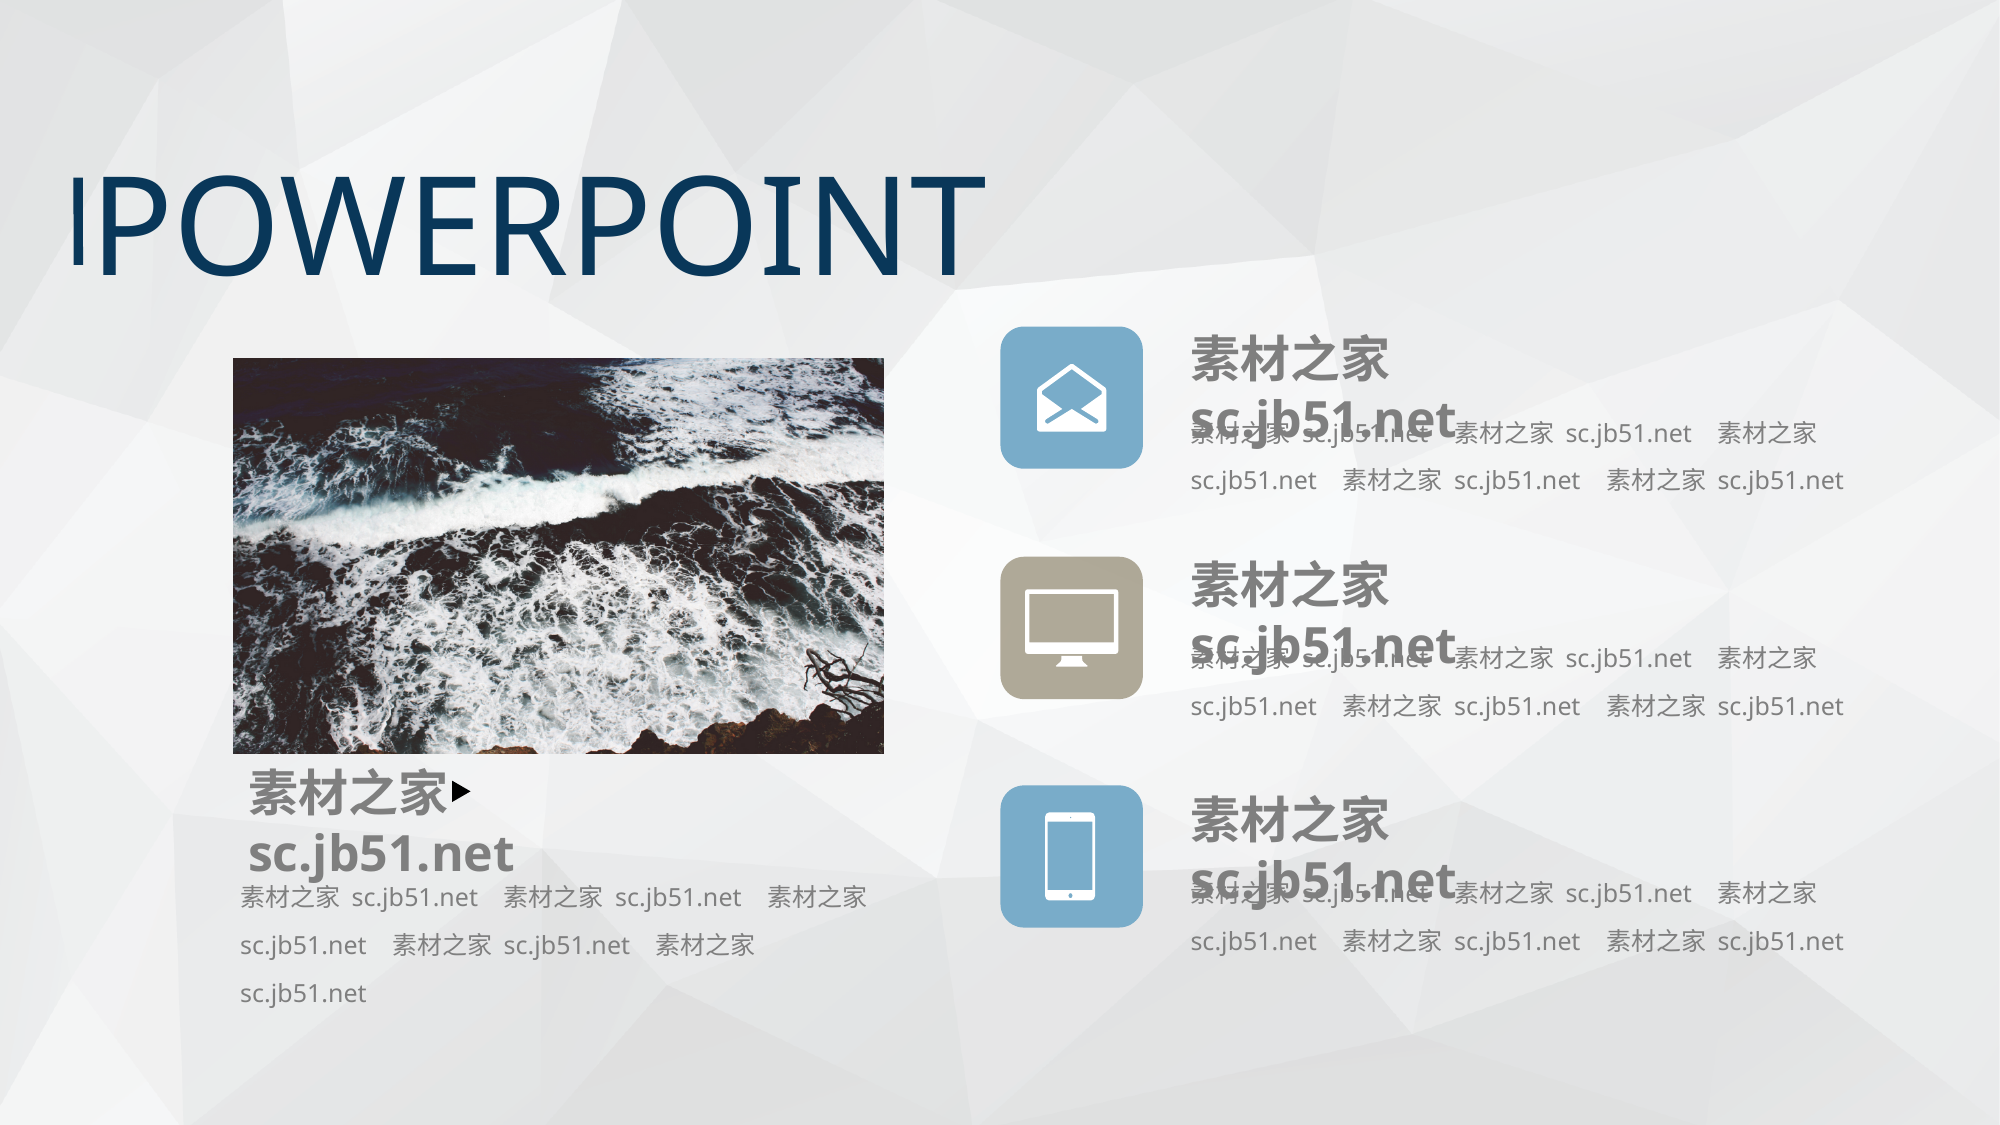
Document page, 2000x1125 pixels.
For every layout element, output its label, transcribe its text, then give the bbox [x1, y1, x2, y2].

text_box 素材之家 sc.jb51.net [233, 761, 605, 889]
text_box 素材之家 sc.jb51.net 素材之家 sc.jb51.net 素材之家 sc.jb51.net 素材之家 sc.jb51.net 素材之家 sc.jb51.net [1175, 617, 1873, 729]
text_box 素材之家 sc.jb51.net [1175, 320, 1548, 456]
text_box [1000, 556, 1143, 700]
text_box [1055, 655, 1088, 667]
text_box [1025, 589, 1119, 654]
text_box 素材之家 sc.jb51.net 素材之家 sc.jb51.net 素材之家 sc.jb51.net 素材之家 sc.jb51.net 素材之家 sc.jb51.net [1175, 391, 1873, 503]
picture [0, 0, 2000, 1125]
text_box [1000, 326, 1143, 469]
text_box POWERPOINT [75, 130, 1003, 310]
text_box 素材之家 sc.jb51.net 素材之家 sc.jb51.net 素材之家 sc.jb51.net 素材之家 sc.jb51.net 素材之家 sc.jb51.net [225, 856, 884, 1015]
text_box [1045, 812, 1096, 901]
text_box 素材之家 sc.jb51.net [1175, 546, 1548, 681]
text_box [1037, 364, 1107, 432]
text_box [452, 780, 471, 803]
text_box 素材之家 sc.jb51.net 素材之家 sc.jb51.net 素材之家 sc.jb51.net 素材之家 sc.jb51.net 素材之家 sc.jb51.net [1175, 851, 1873, 963]
text_box 素材之家 sc.jb51.net [1175, 780, 1548, 916]
text_box [1000, 785, 1143, 928]
